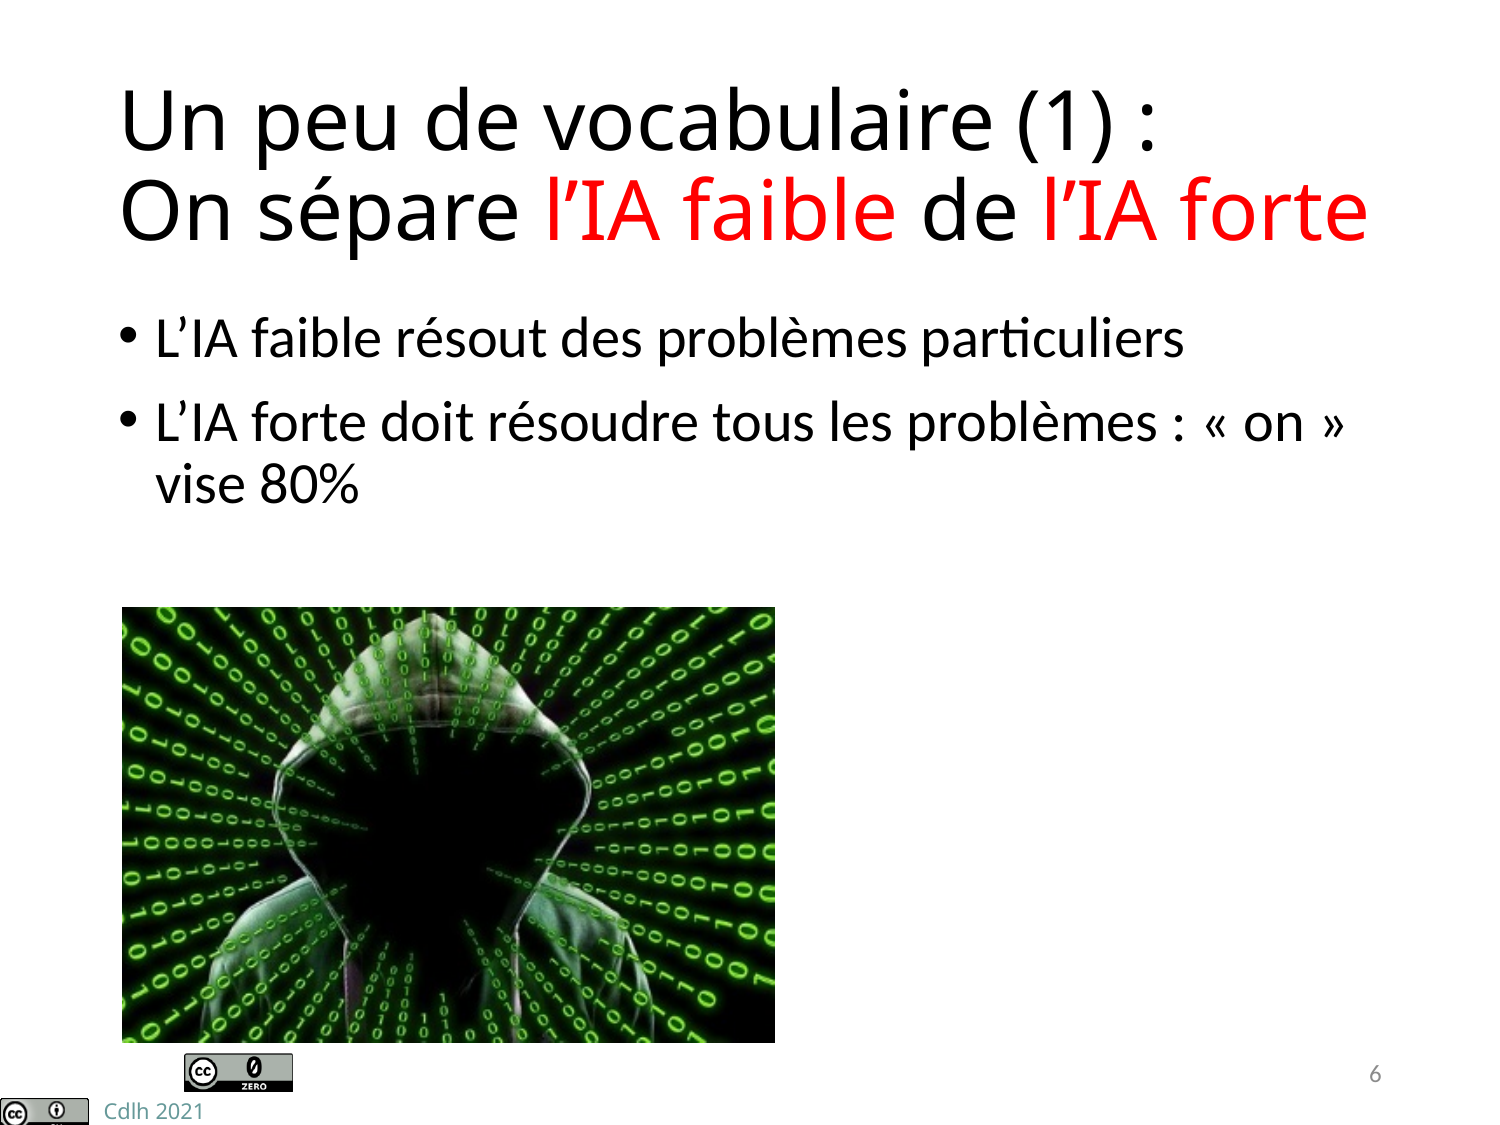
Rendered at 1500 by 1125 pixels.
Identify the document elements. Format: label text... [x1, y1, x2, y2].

list L’IA faible résout des problèmes particuliers L’IA forte doit résoudre tous les problèmes : « on » vise 80% [103, 299, 1446, 1014]
title Un peu de vocabulaire (1) : On sépare l’IA faible de l’IA forte [103, 59, 1397, 278]
picture [122, 607, 775, 1043]
picture [184, 1053, 293, 1092]
slide_number 6 [1059, 1042, 1397, 1103]
picture [0, 1098, 89, 1125]
